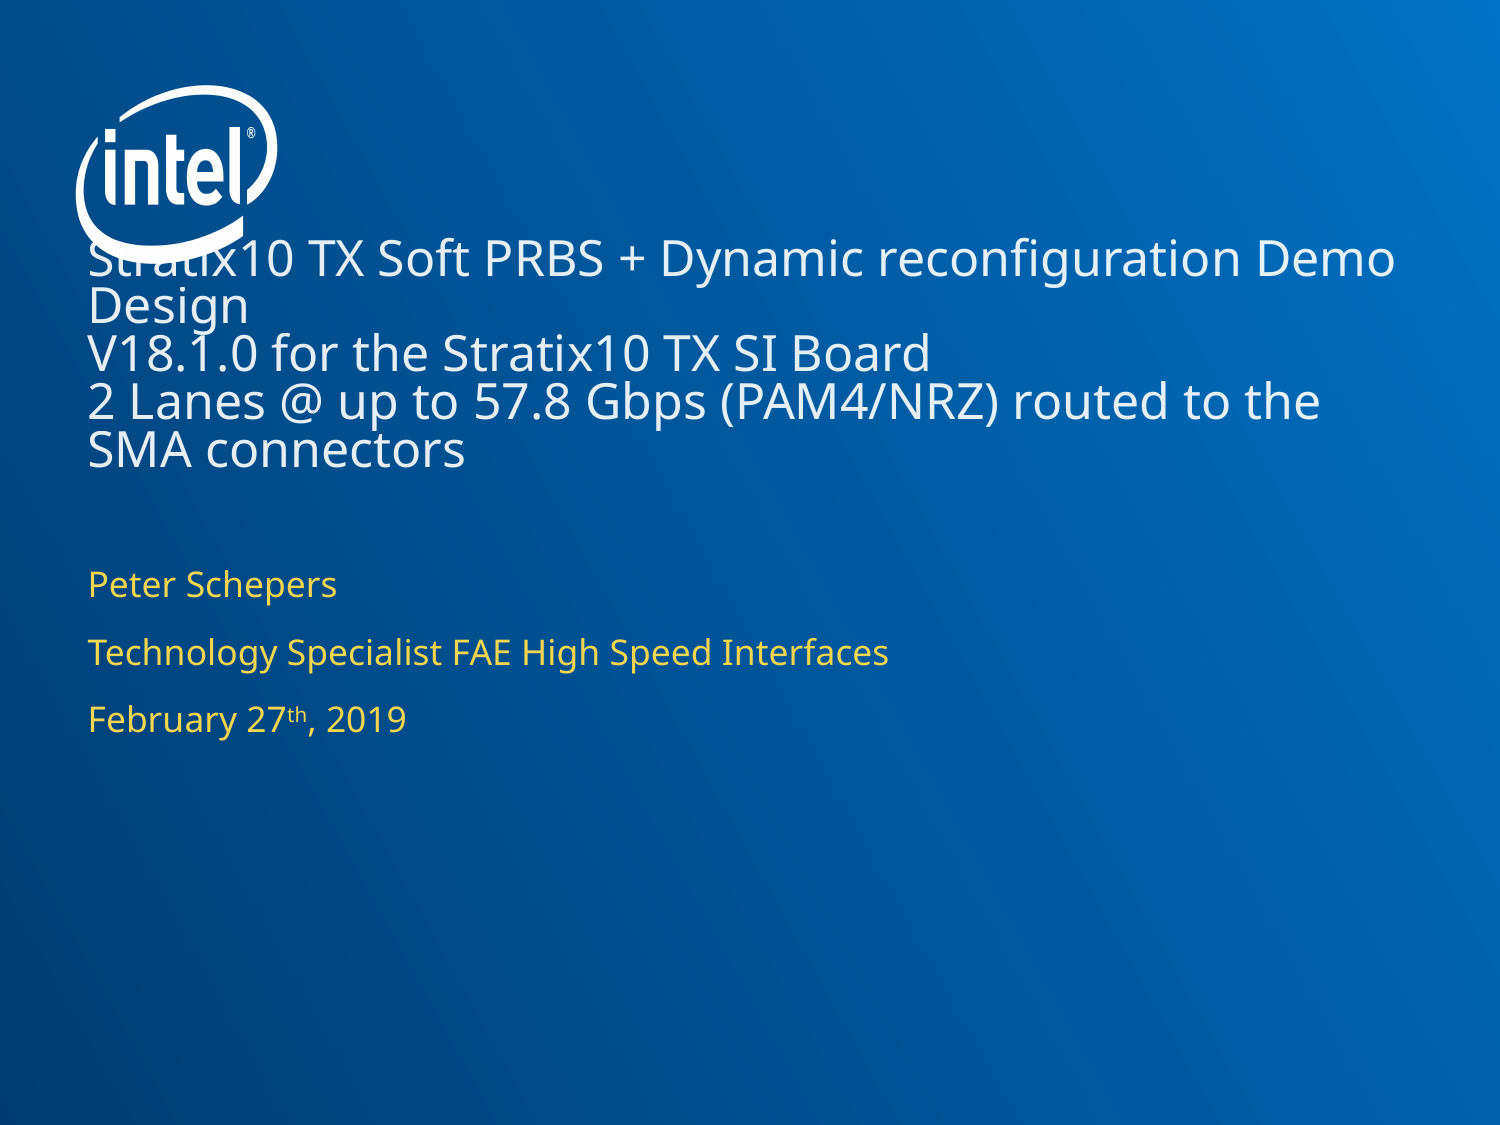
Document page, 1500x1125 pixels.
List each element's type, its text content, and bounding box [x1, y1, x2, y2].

picture [74, 83, 279, 266]
subtitle Peter Schepers Technology Specialist FAE High Speed Interfaces February 27th, 2019 [87, 562, 1463, 763]
title Stratix10 TX Soft PRBS + Dynamic reconfiguration Demo Design V18.1.0 for the Stratix10 TX SI Board 2 Lanes @ up to 57.8 Gbps (PAM4/NRZ) routed to the SMA connectors [87, 350, 1413, 538]
